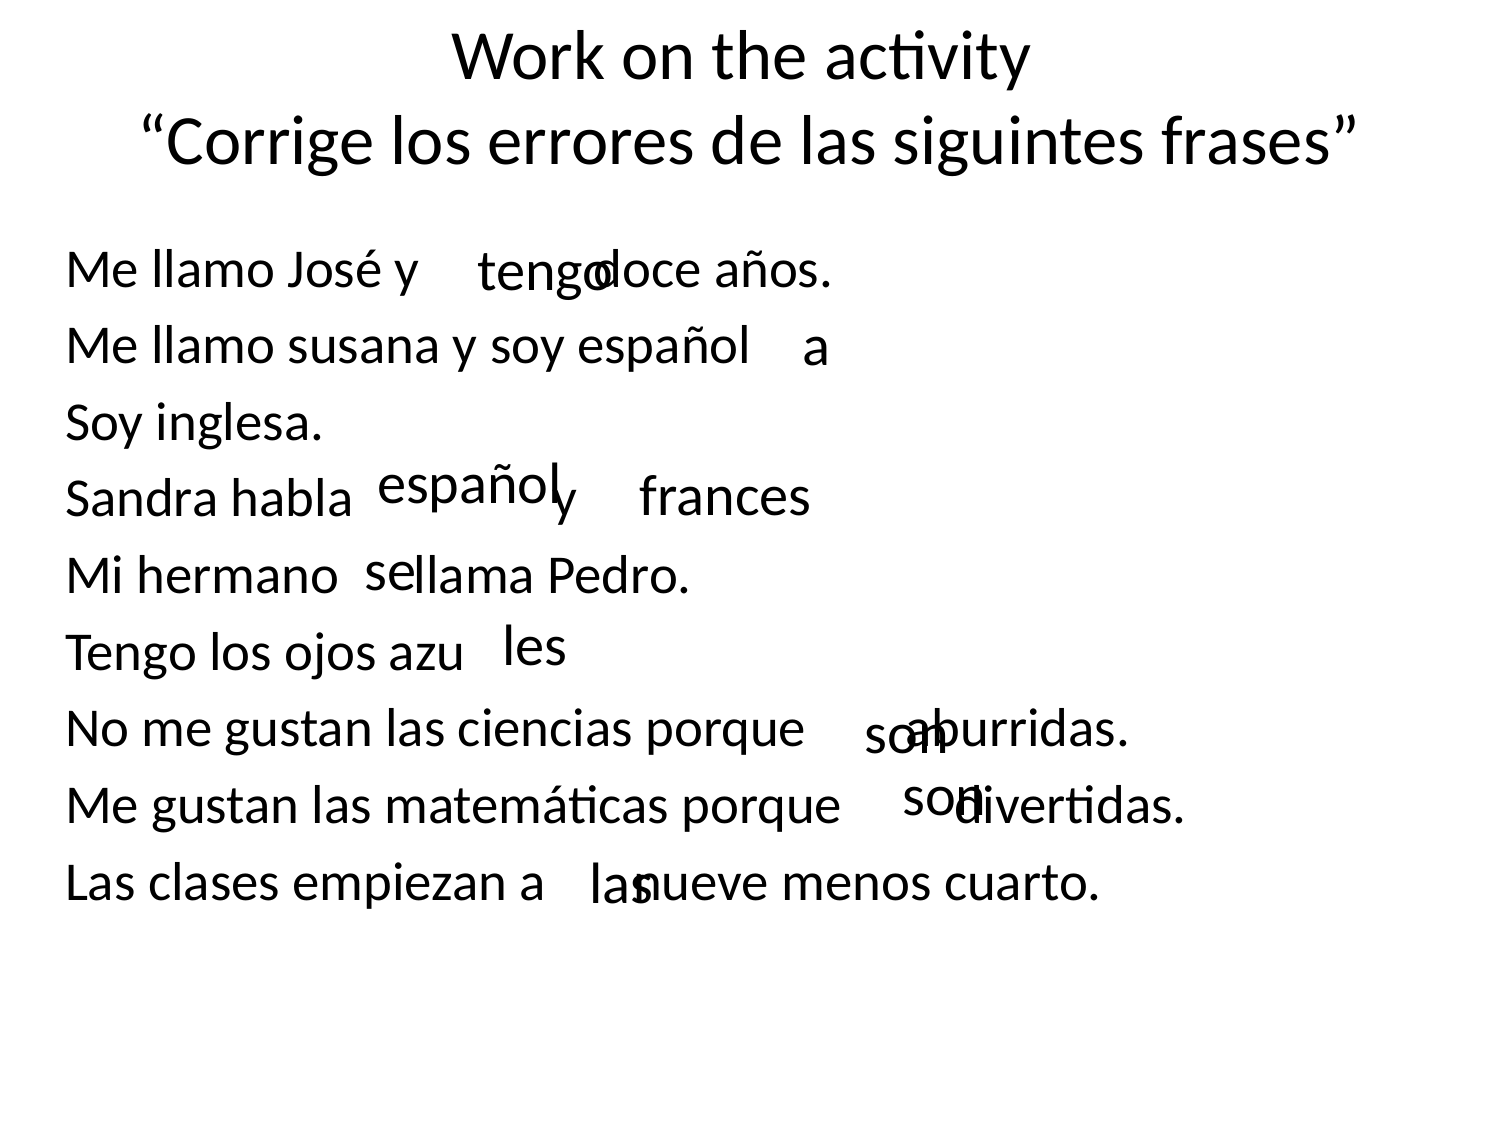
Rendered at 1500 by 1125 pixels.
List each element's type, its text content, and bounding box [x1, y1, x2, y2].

text_box se [350, 525, 475, 610]
text_box las [575, 837, 700, 923]
list Me llamo José y doce años. Me llamo susana y soy español Soy inglesa. Sandra habla y Mi hermano llama Pedro. Tengo los ojos azu No me gustan las ciencias porque aburridas. Me gustan las matemáticas porque divertidas. Las clases empiezan a nueve menos cuarto. [50, 224, 1500, 1075]
text_box les [487, 600, 613, 685]
title Work on the activity “Corrige los errores de las siguintes frases” [0, 0, 1500, 188]
text_box español [362, 437, 625, 523]
text_box a [787, 299, 913, 385]
text_box son [887, 750, 1013, 835]
text_box tengo [462, 224, 675, 310]
text_box frances [624, 450, 888, 535]
text_box son [849, 687, 975, 773]
